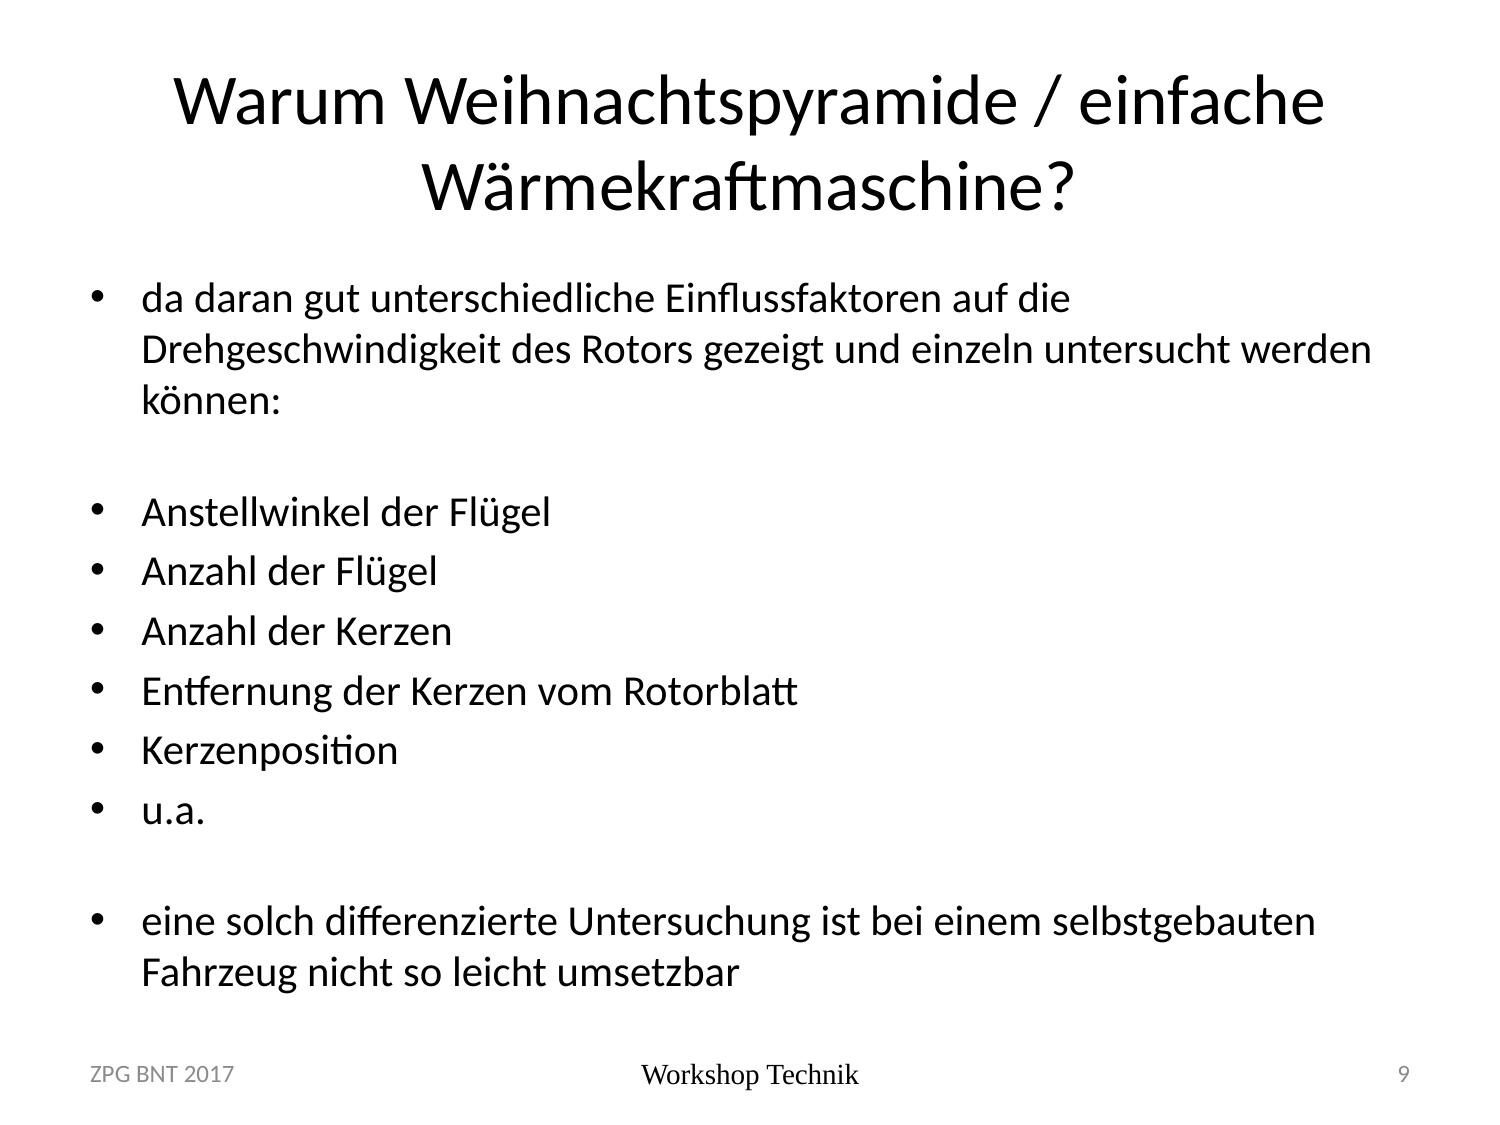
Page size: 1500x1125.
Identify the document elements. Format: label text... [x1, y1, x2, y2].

slide_number ZPG BNT 2017 [75, 1042, 425, 1103]
footer Workshop Technik [512, 1042, 988, 1103]
slide_number 9 [1074, 1042, 1425, 1103]
list da daran gut unterschiedliche Einflussfaktoren auf die Drehgeschwindigkeit des Rotors gezeigt und einzeln untersucht werden können: Anstellwinkel der Flügel Anzahl der Flügel Anzahl der Kerzen Entfernung der Kerzen vom Rotorblatt Kerzenposition u.a. eine solch differenzierte Untersuchung ist bei einem selbstgebauten Fahrzeug nicht so leicht umsetzbar [75, 262, 1425, 1005]
title Warum Weihnachtspyramide / einfache Wärmekraftmaschine? [75, 45, 1425, 233]
